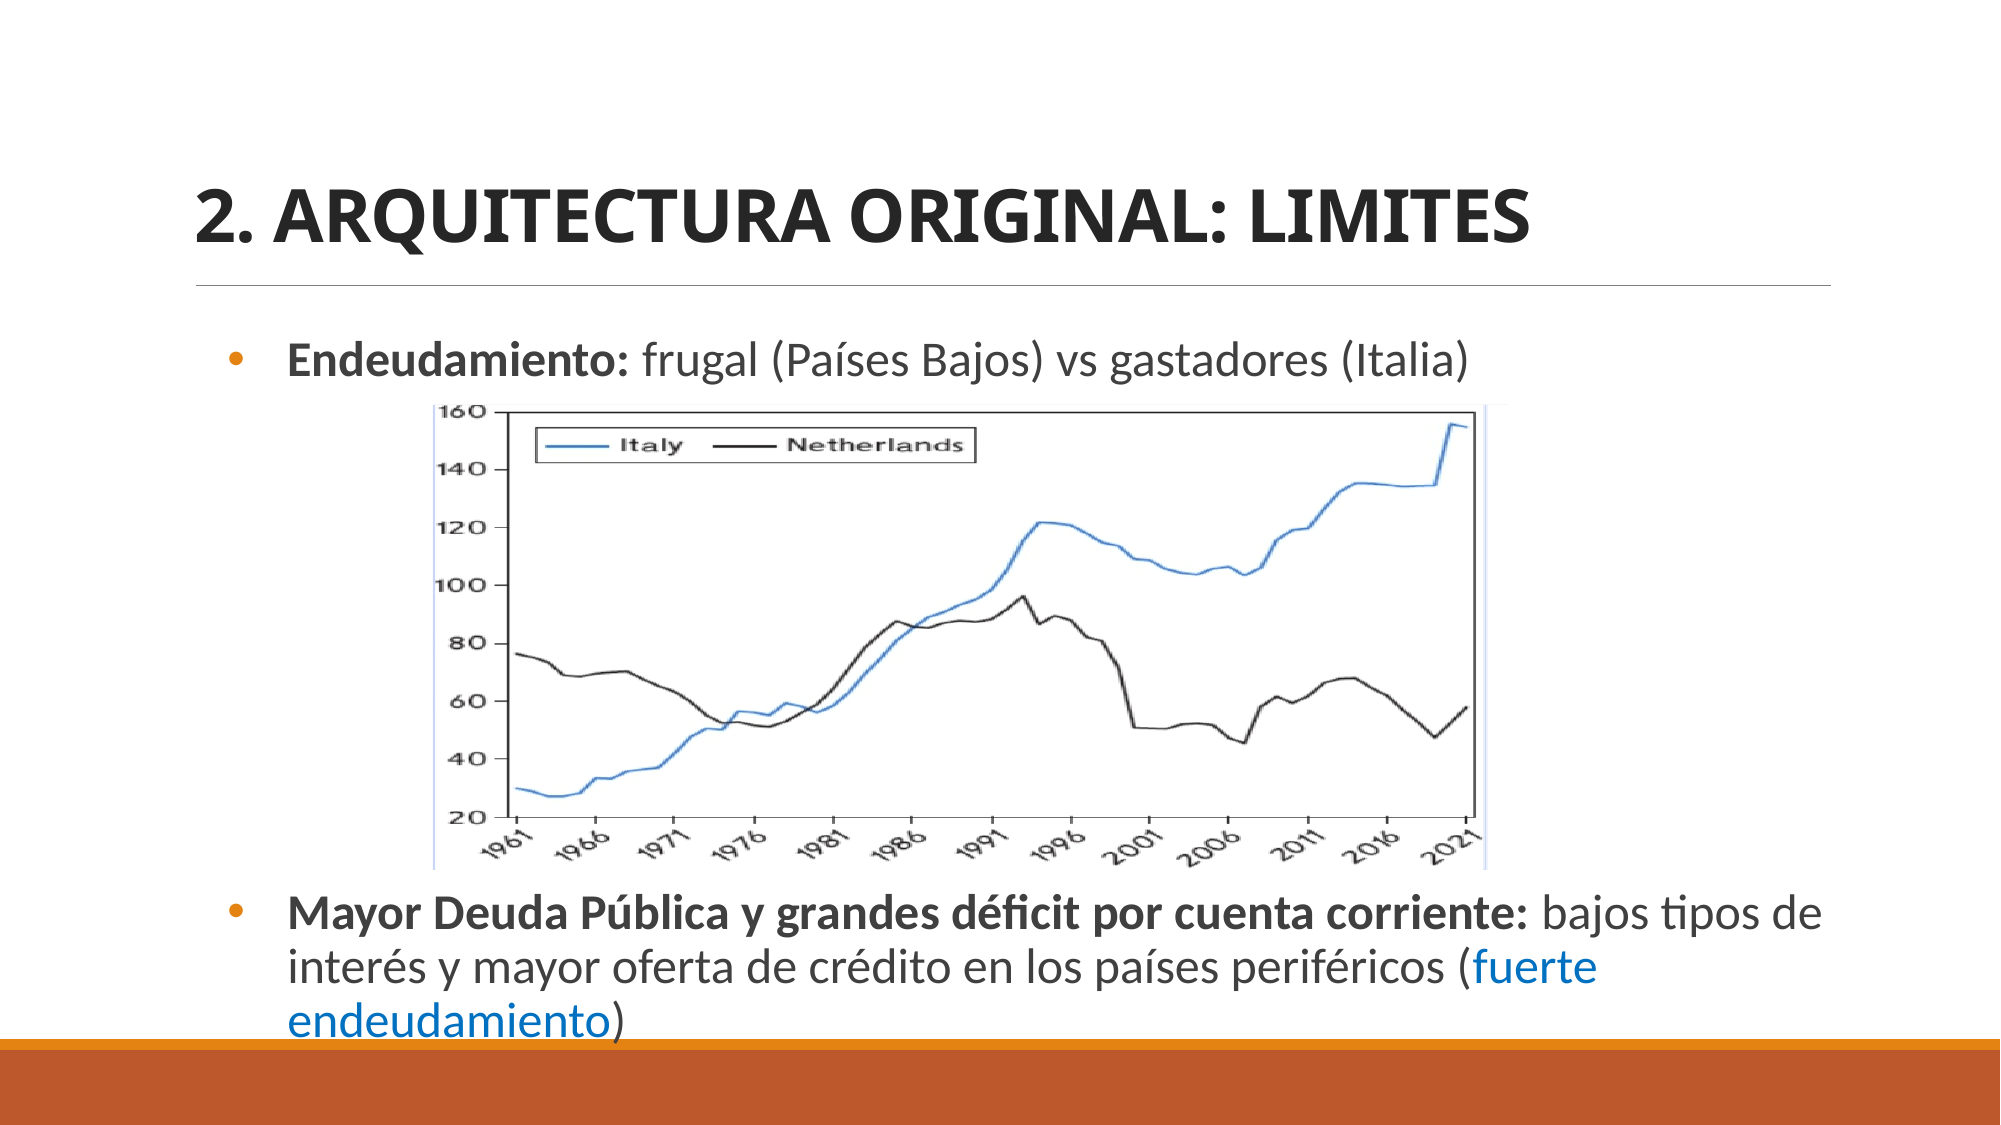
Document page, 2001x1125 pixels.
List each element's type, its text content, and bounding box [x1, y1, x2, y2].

text_box 2. ARQUITECTURA ORIGINAL: LIMITES [179, 149, 1839, 265]
list Endeudamiento: frugal (Países Bajos) vs gastadores (Italia) Mayor Deuda Pública y grandes déficit por cuenta corriente: bajos tipos de interés y mayor oferta de crédito en los países periféricos (fuerte endeudamiento) [179, 326, 1886, 1035]
picture [432, 396, 1509, 871]
